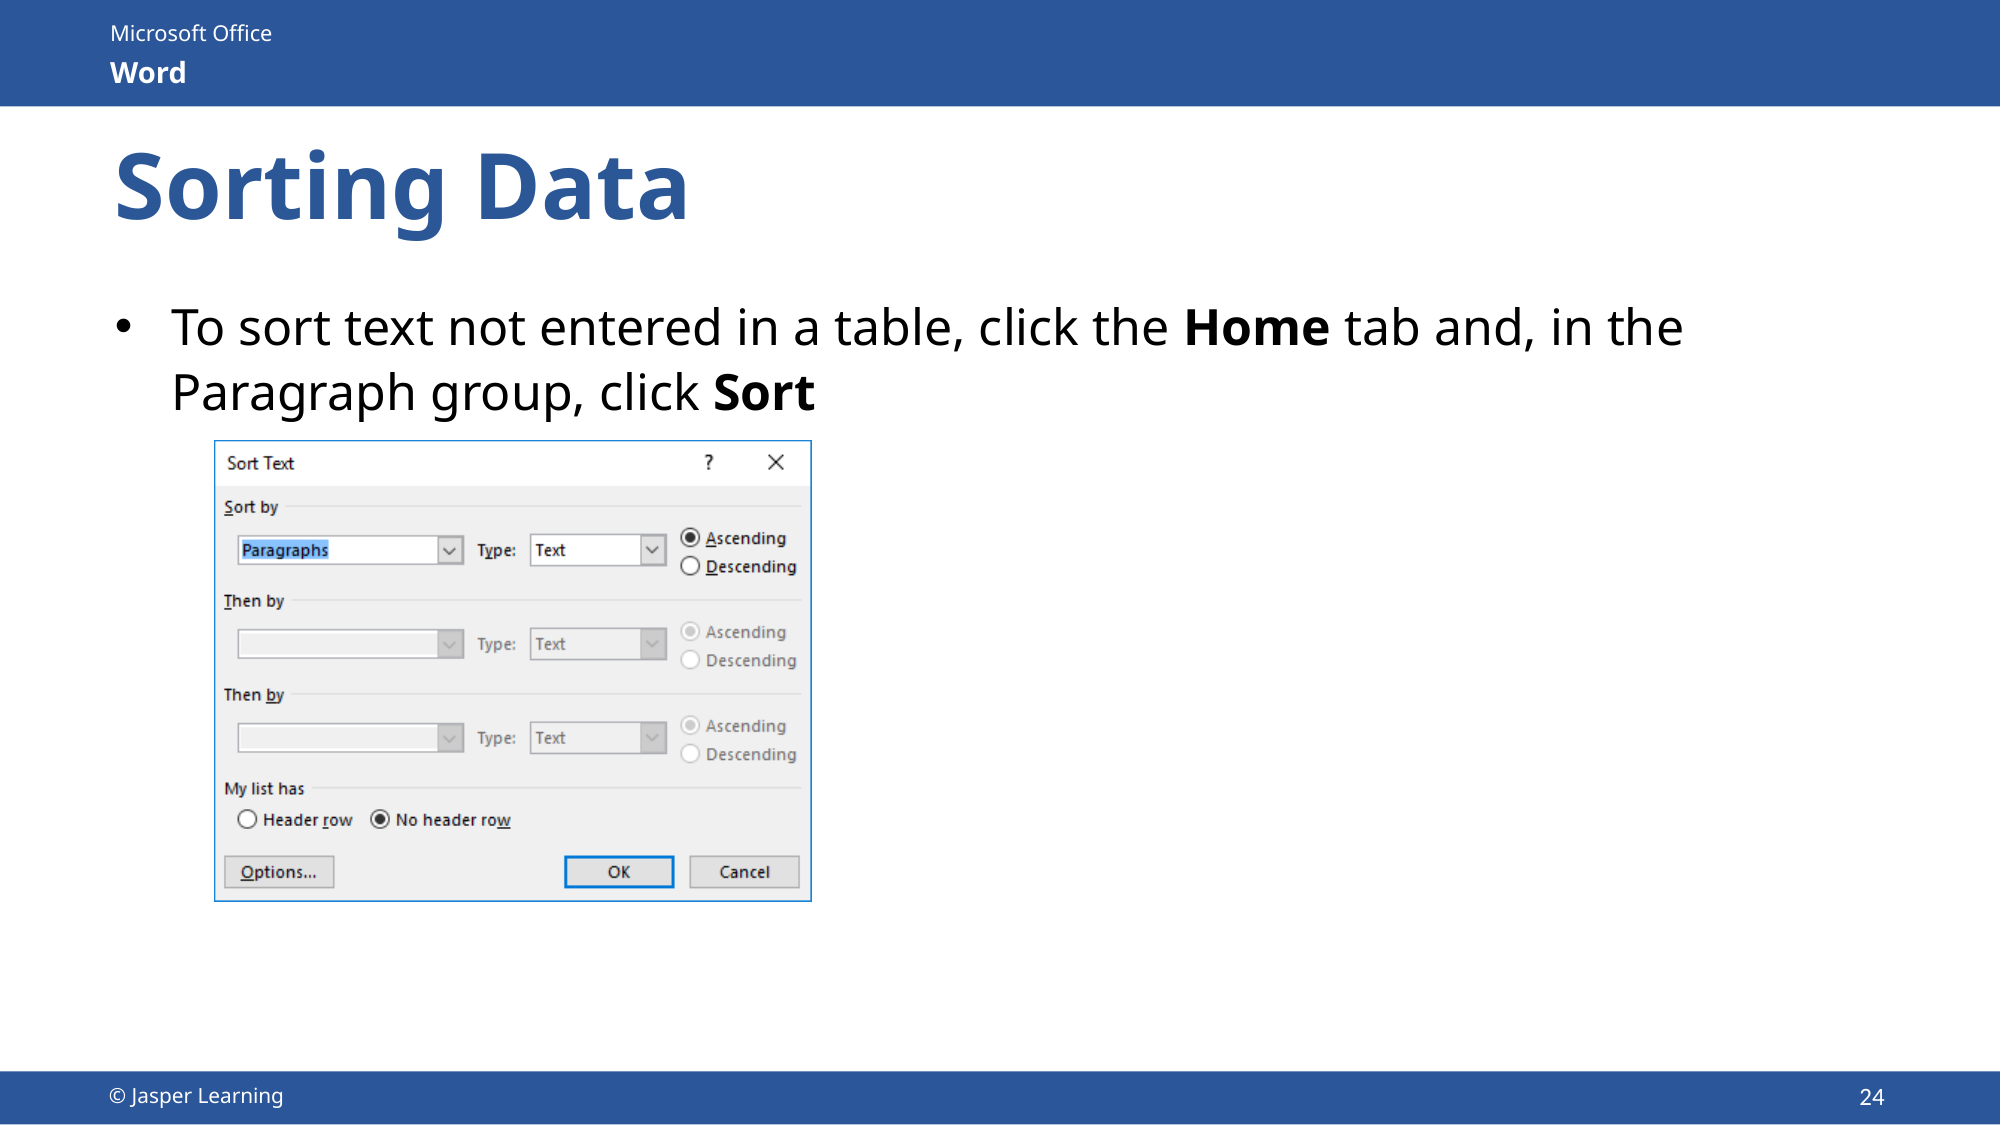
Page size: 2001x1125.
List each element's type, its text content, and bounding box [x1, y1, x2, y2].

slide_number 24 [1433, 1065, 1900, 1125]
footer © Jasper Learning [94, 1066, 769, 1125]
list To sort text not entered in a table, click the Home tab and, in the Paragraph group, click Sort [99, 283, 1866, 1026]
picture [214, 440, 812, 902]
title Sorting Data [99, 118, 1866, 248]
